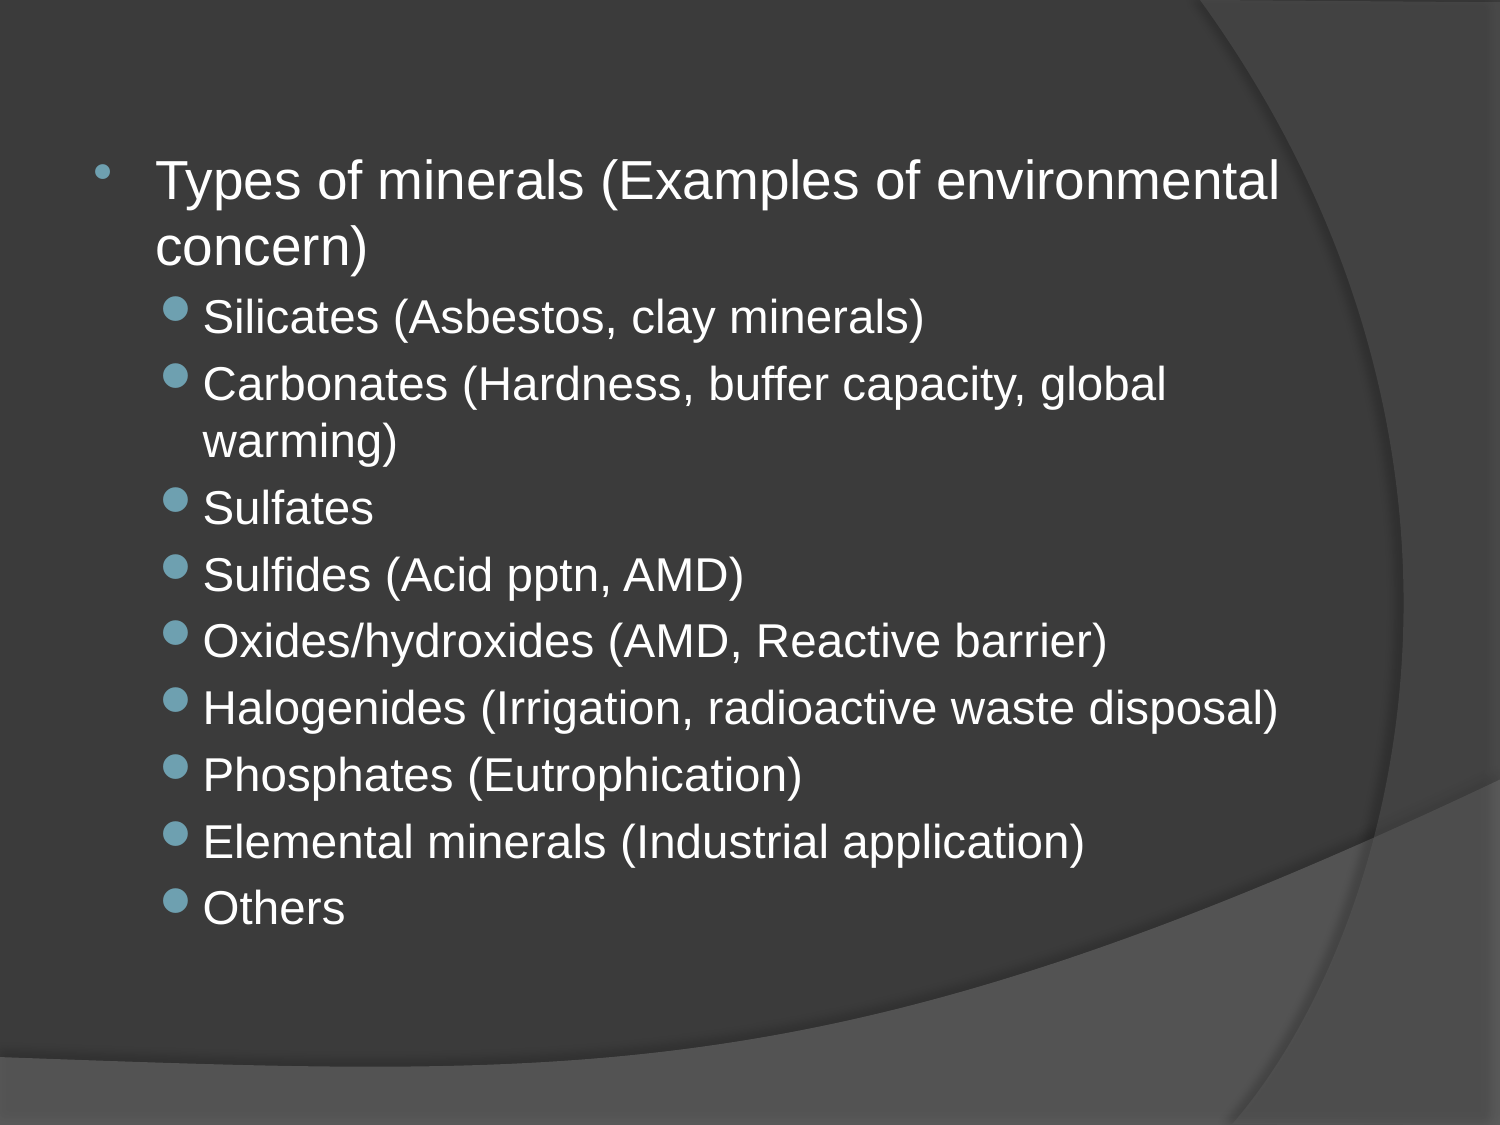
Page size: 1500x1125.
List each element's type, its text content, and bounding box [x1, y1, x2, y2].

list Types of minerals (Examples of environmental concern) Silicates (Asbestos, clay minerals) Carbonates (Hardness, buffer capacity, global warming) Sulfates Sulfides (Acid pptn, AMD) Oxides/hydroxides (AMD, Reactive barrier) Halogenides (Irrigation, radioactive waste disposal) Phosphates (Eutrophication) Elemental minerals (Industrial application) Others [75, 137, 1300, 953]
